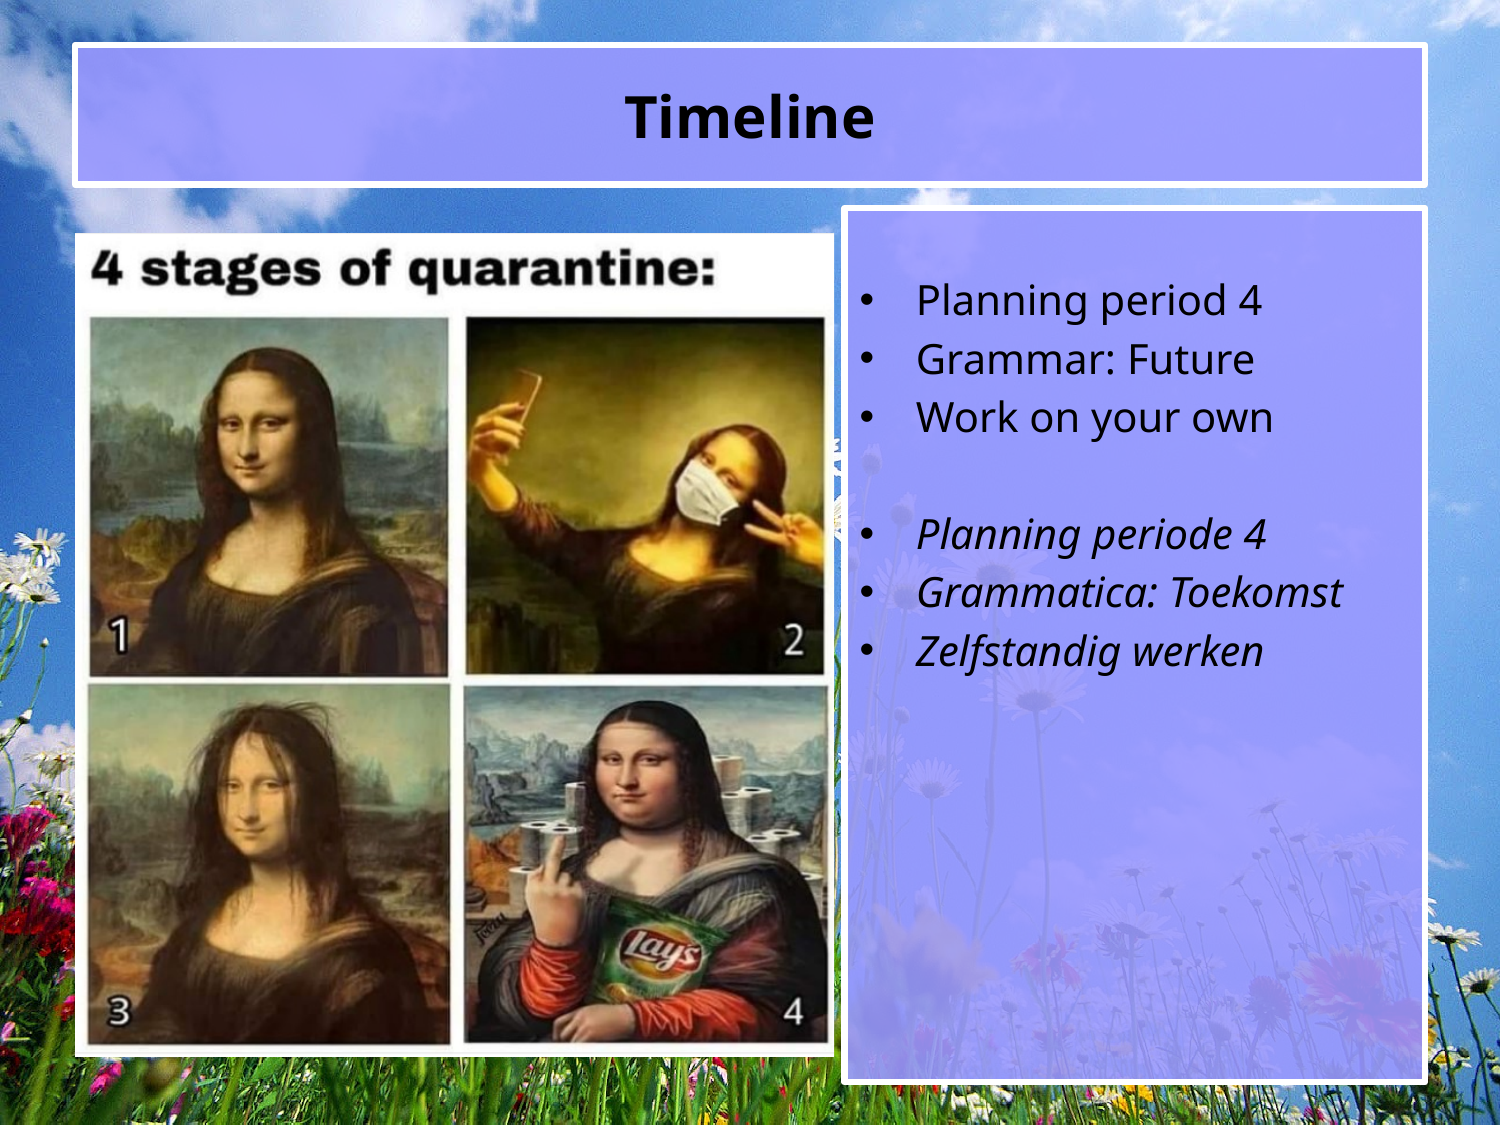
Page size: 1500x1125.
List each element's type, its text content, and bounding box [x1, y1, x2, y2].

picture [0, 0, 1500, 1125]
title Timeline [72, 42, 1428, 188]
list Planning period 4 Grammar: Future Work on your own Planning periode 4 Grammatica: Toekomst Zelfstandig werken [841, 205, 1428, 1085]
